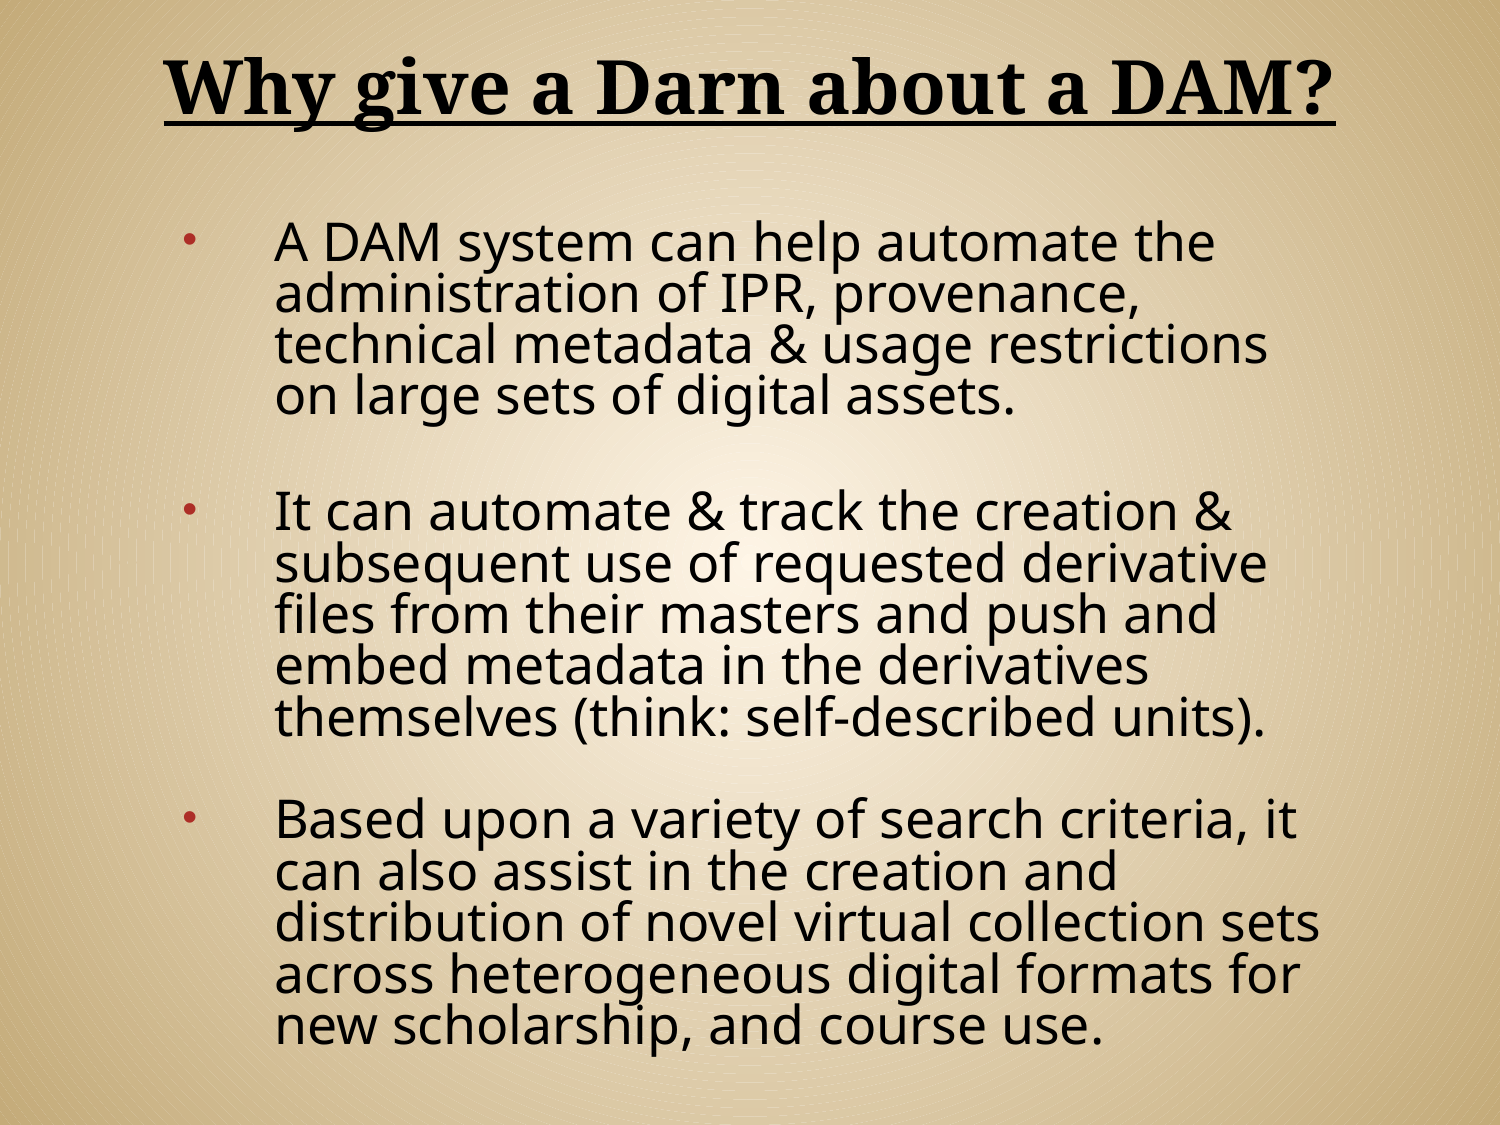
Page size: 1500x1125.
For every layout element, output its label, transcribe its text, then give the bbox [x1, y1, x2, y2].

subtitle A DAM system can help automate the administration of IPR, provenance, technical metadata & usage restrictions on large sets of digital assets. It can automate & track the creation & subsequent use of requested derivative files from their masters and push and embed metadata in the derivatives themselves (think: self-described units). Based upon a variety of search criteria, it can also assist in the creation and distribution of novel virtual collection sets across heterogeneous digital formats for new scholarship, and course use. [174, 212, 1350, 1075]
title Why give a Darn about a DAM? [112, 24, 1388, 138]
